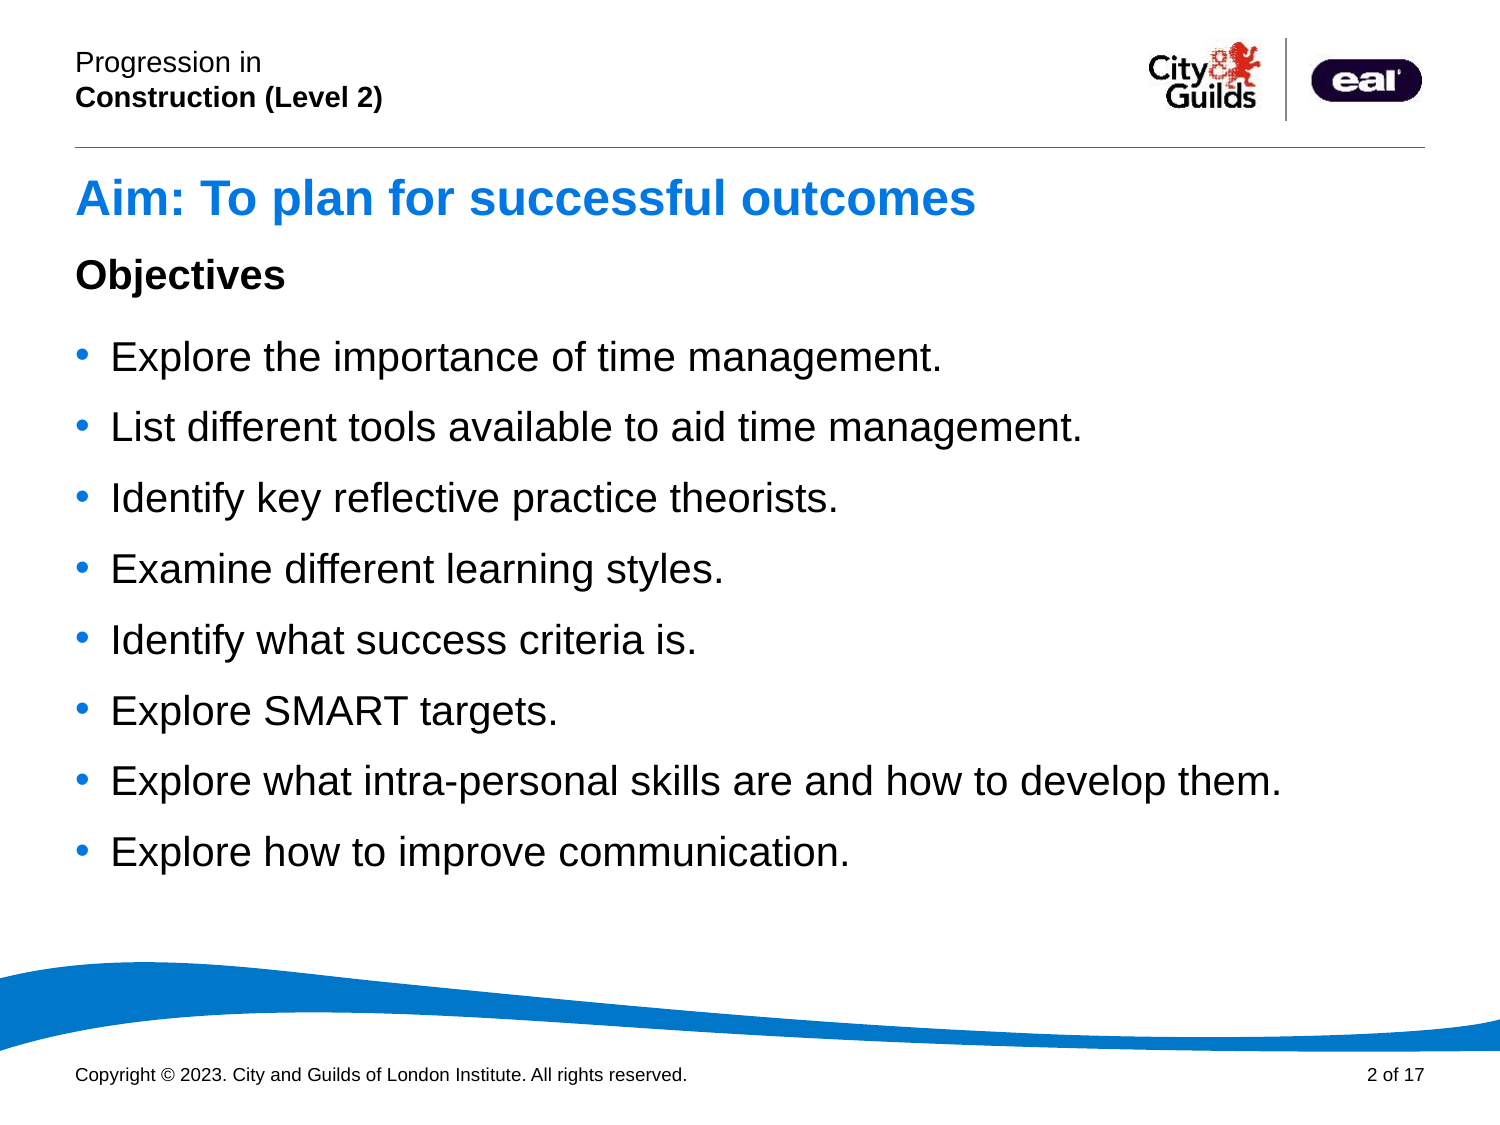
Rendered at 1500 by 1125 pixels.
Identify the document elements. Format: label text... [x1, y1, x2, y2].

picture [1149, 38, 1422, 121]
title Aim: To plan for successful outcomes [74, 165, 1426, 229]
list Objectives Explore the importance of time management. List different tools available to aid time management. Identify key reflective practice theorists. Examine different learning styles. Identify what success criteria is. Explore SMART targets. Explore what intra-personal skills are and how to develop them. Explore how to improve communication. [74, 247, 1426, 946]
